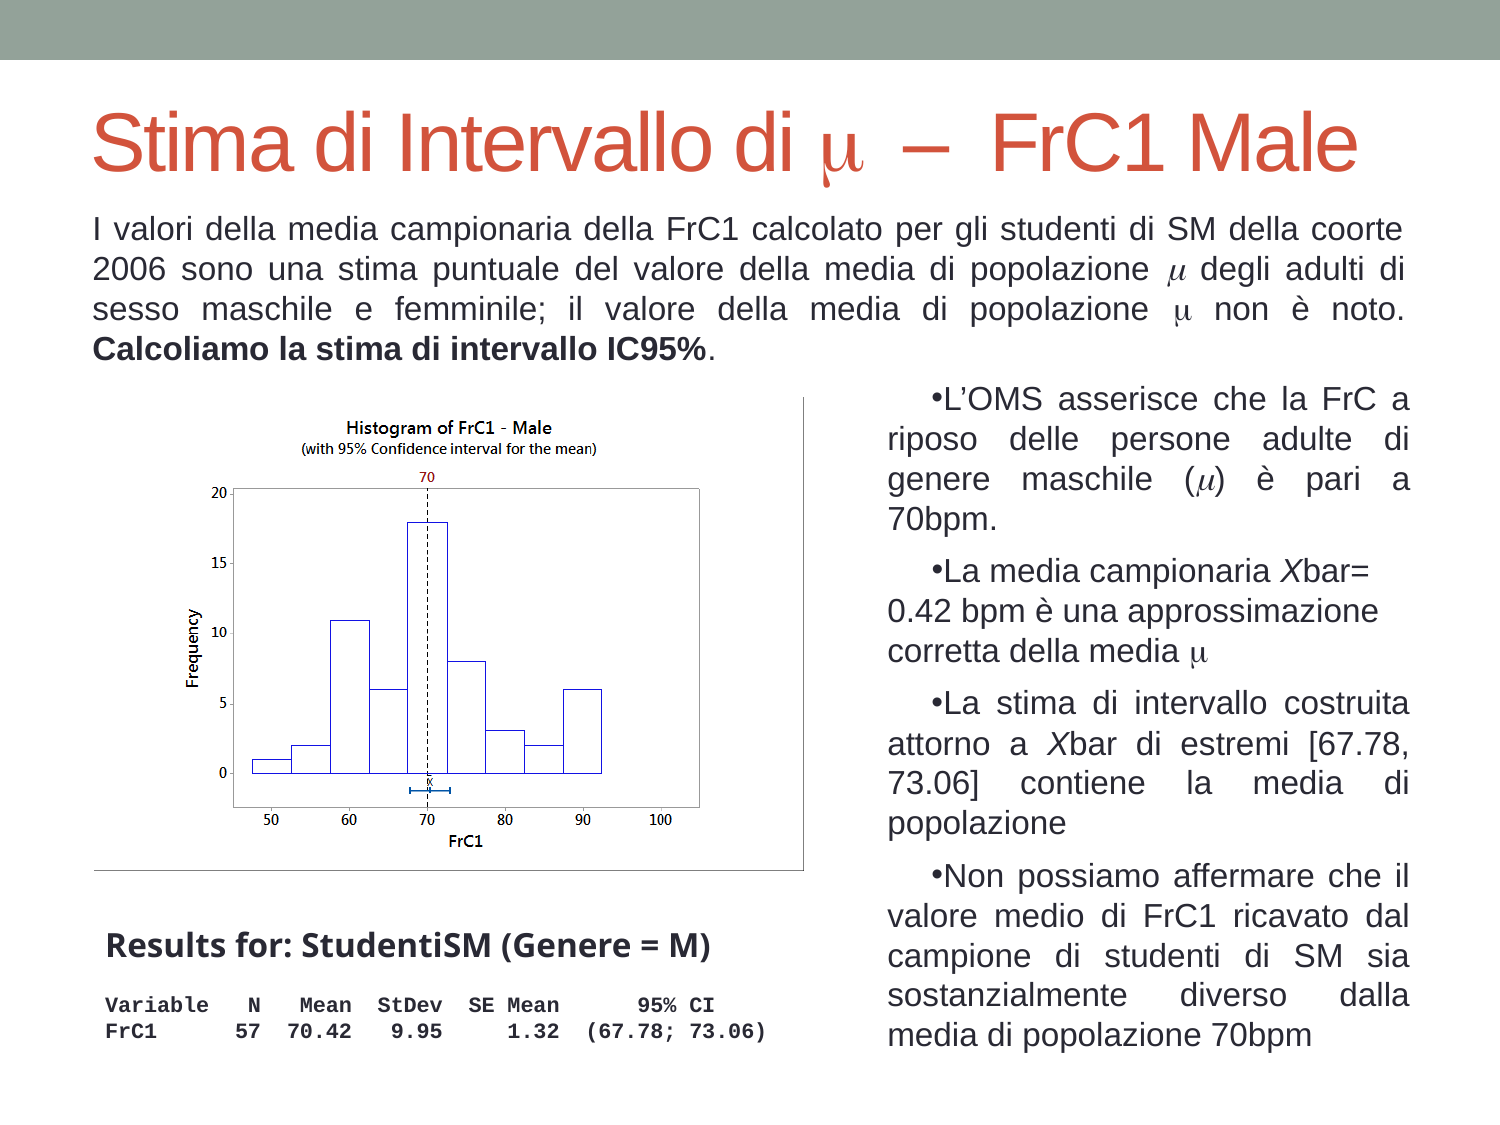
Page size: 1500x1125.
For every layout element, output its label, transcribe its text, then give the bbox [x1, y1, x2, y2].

text_box Results for: StudentiSM (Genere = M) Variable N Mean StDev SE Mean 95% CI FrC1 57 70.42 9.95 1.32 (67.78; 73.06) [90, 916, 837, 1050]
title Stima di Intervallo di m – FrC1 Male [75, 77, 1425, 200]
text_box I valori della media campionaria della FrC1 calcolato per gli studenti di SM della coorte 2006 sono una stima puntuale del valore della media di popolazione m degli adulti di sesso maschile e femminile; il valore della media di popolazione m non è noto. Calcoliamo la stima di intervallo IC95%. [77, 199, 1421, 375]
picture [94, 397, 804, 871]
text_box L’OMS asserisce che la FrC a riposo delle persone adulte di genere maschile (m) è pari a 70bpm. La media campionaria Xbar= 0.42 bpm è una approssimazione corretta della media m La stima di intervallo costruita attorno a Xbar di estremi [67.78, 73.06] contiene la media di popolazione Non possiamo affermare che il valore medio di FrC1 ricavato dal campione di studenti di SM sia sostanzialmente diverso dalla media di popolazione 70bpm [837, 369, 1426, 1061]
